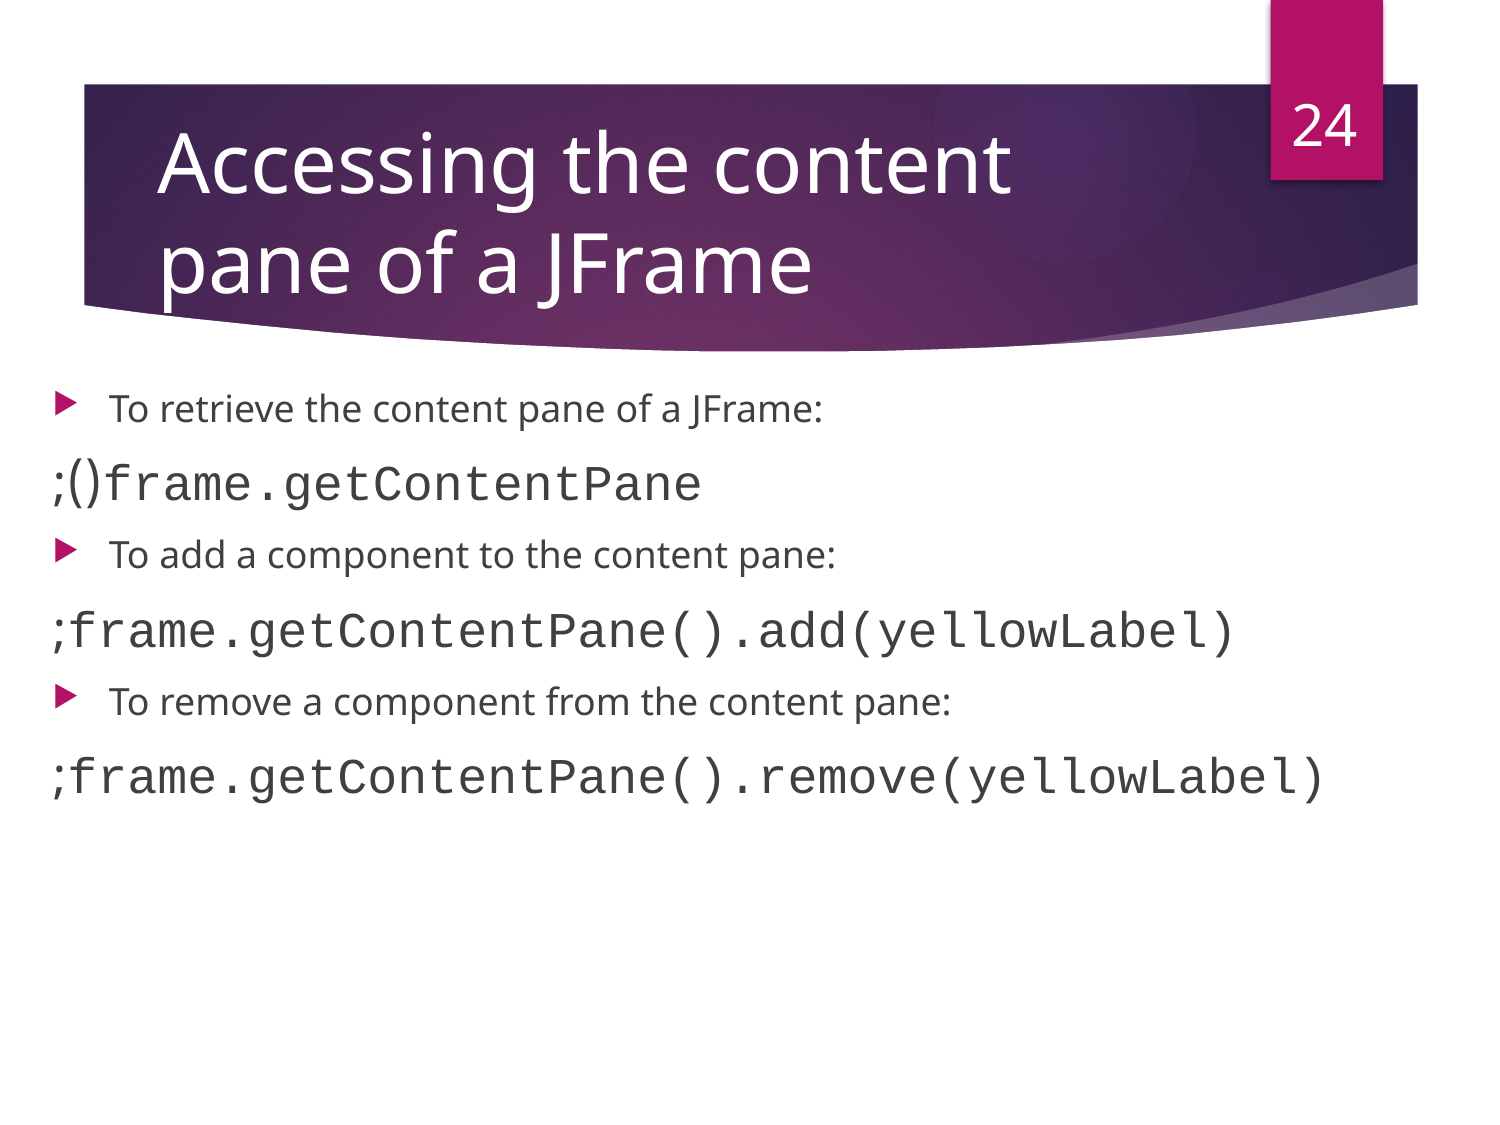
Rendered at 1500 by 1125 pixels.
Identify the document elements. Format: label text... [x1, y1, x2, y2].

title Accessing the content pane of a JFrame [142, 152, 1183, 269]
list To retrieve the content pane of a JFrame: frame.getContentPane(); To add a component to the content pane: frame.getContentPane().add(yellowLabel); To remove a component from the content pane: frame.getContentPane().remove(yellowLabel); [37, 377, 1456, 1120]
slide_number 24 [1259, 48, 1390, 175]
